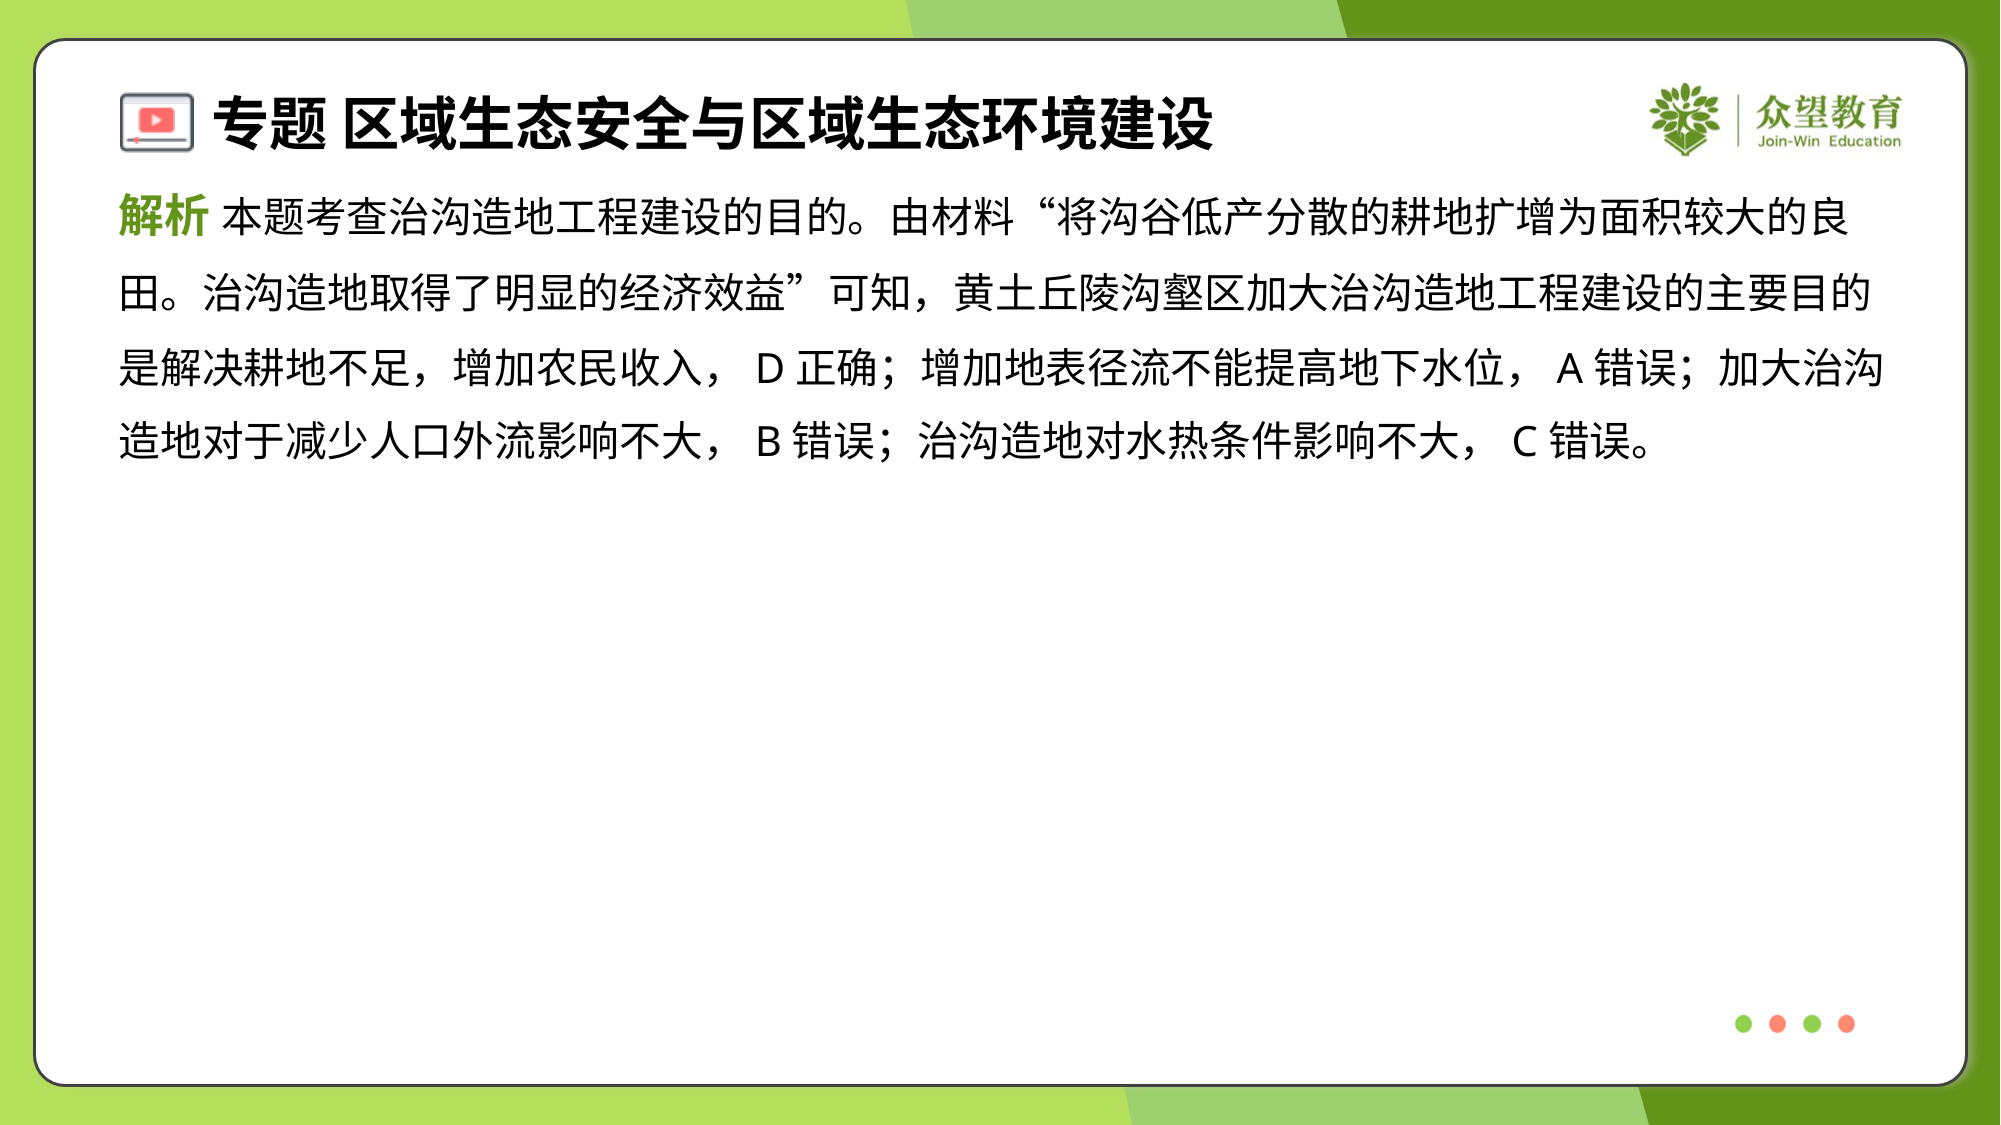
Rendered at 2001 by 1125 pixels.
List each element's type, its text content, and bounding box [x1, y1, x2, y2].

text_box 解析 本题考查治沟造地工程建设的目的。由材料“将沟谷低产分散的耕地扩增为面积较大的良 田。治沟造地取得了明显的经济效益”可知，黄土丘陵沟壑区加大治沟造地工程建设的主要目的 是解决耕地不足，增加农民收入，D正确；增加地表径流不能提高地下水位，A错误；加大治沟 造地对于减少人口外流影响不大，B错误；治沟造地对水热条件影响不大，C错误。 [118, 164, 1883, 458]
picture [0, 0, 2000, 1125]
